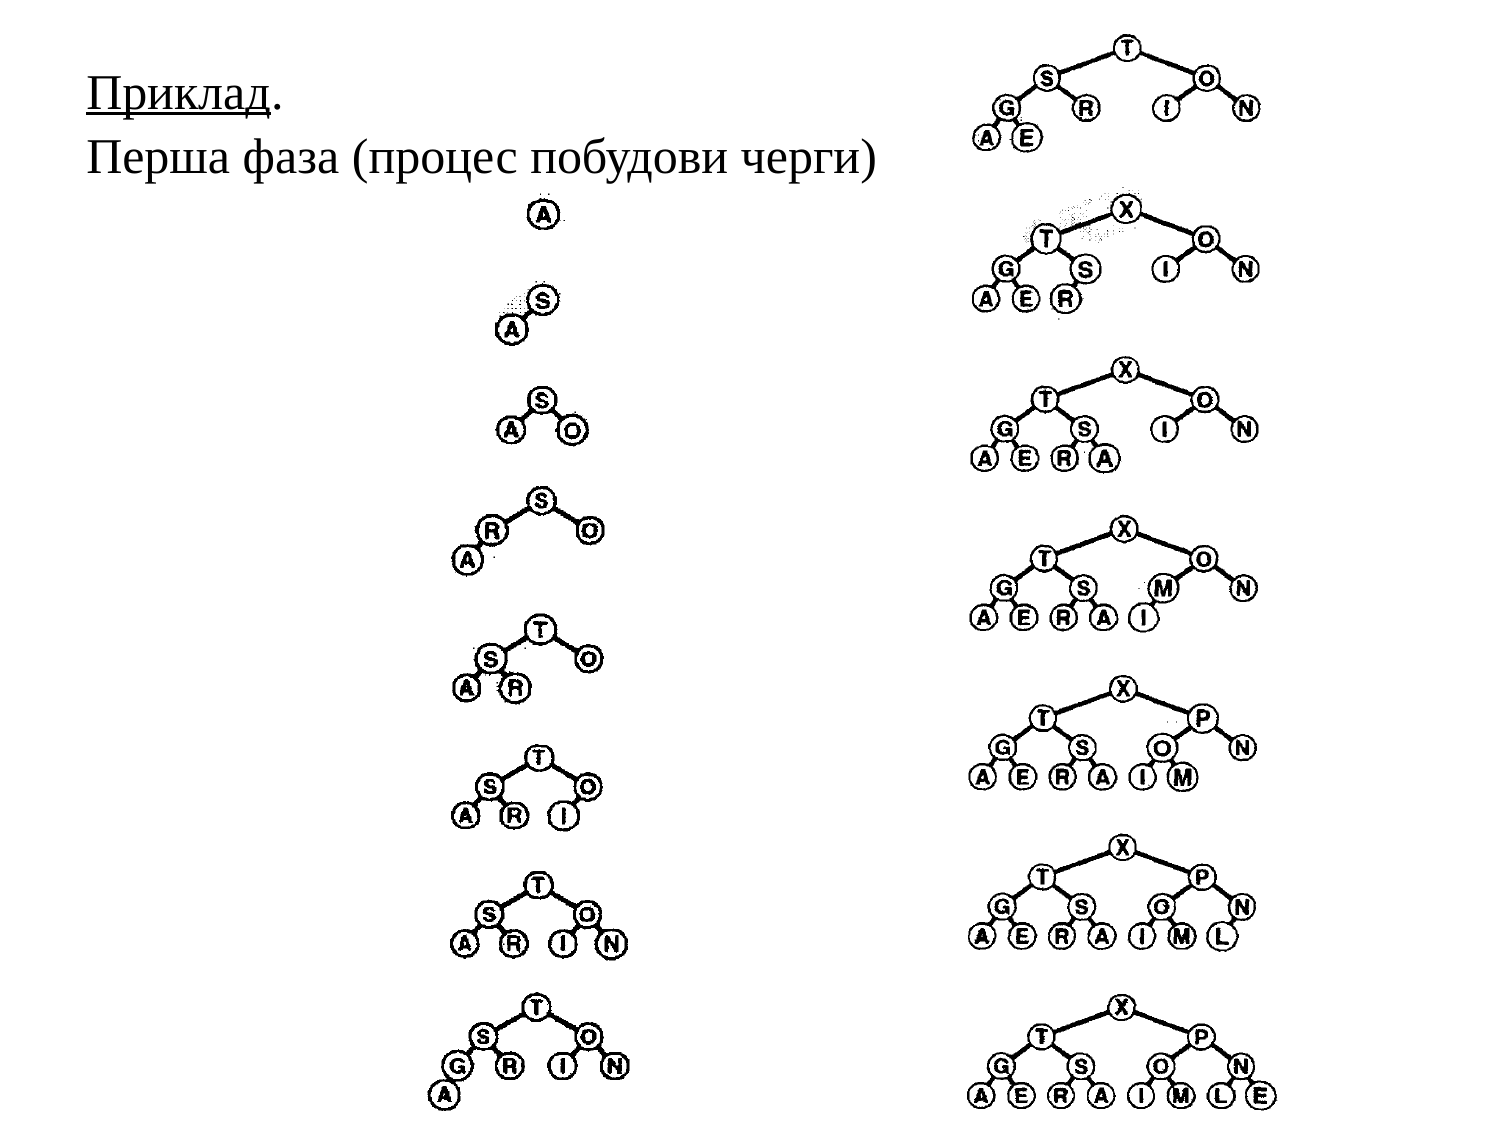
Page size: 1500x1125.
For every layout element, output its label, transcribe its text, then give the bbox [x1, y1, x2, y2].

list Приклад. Перша фаза (процес побудови черги) [0, 58, 404, 270]
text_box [409, 23, 1358, 1125]
